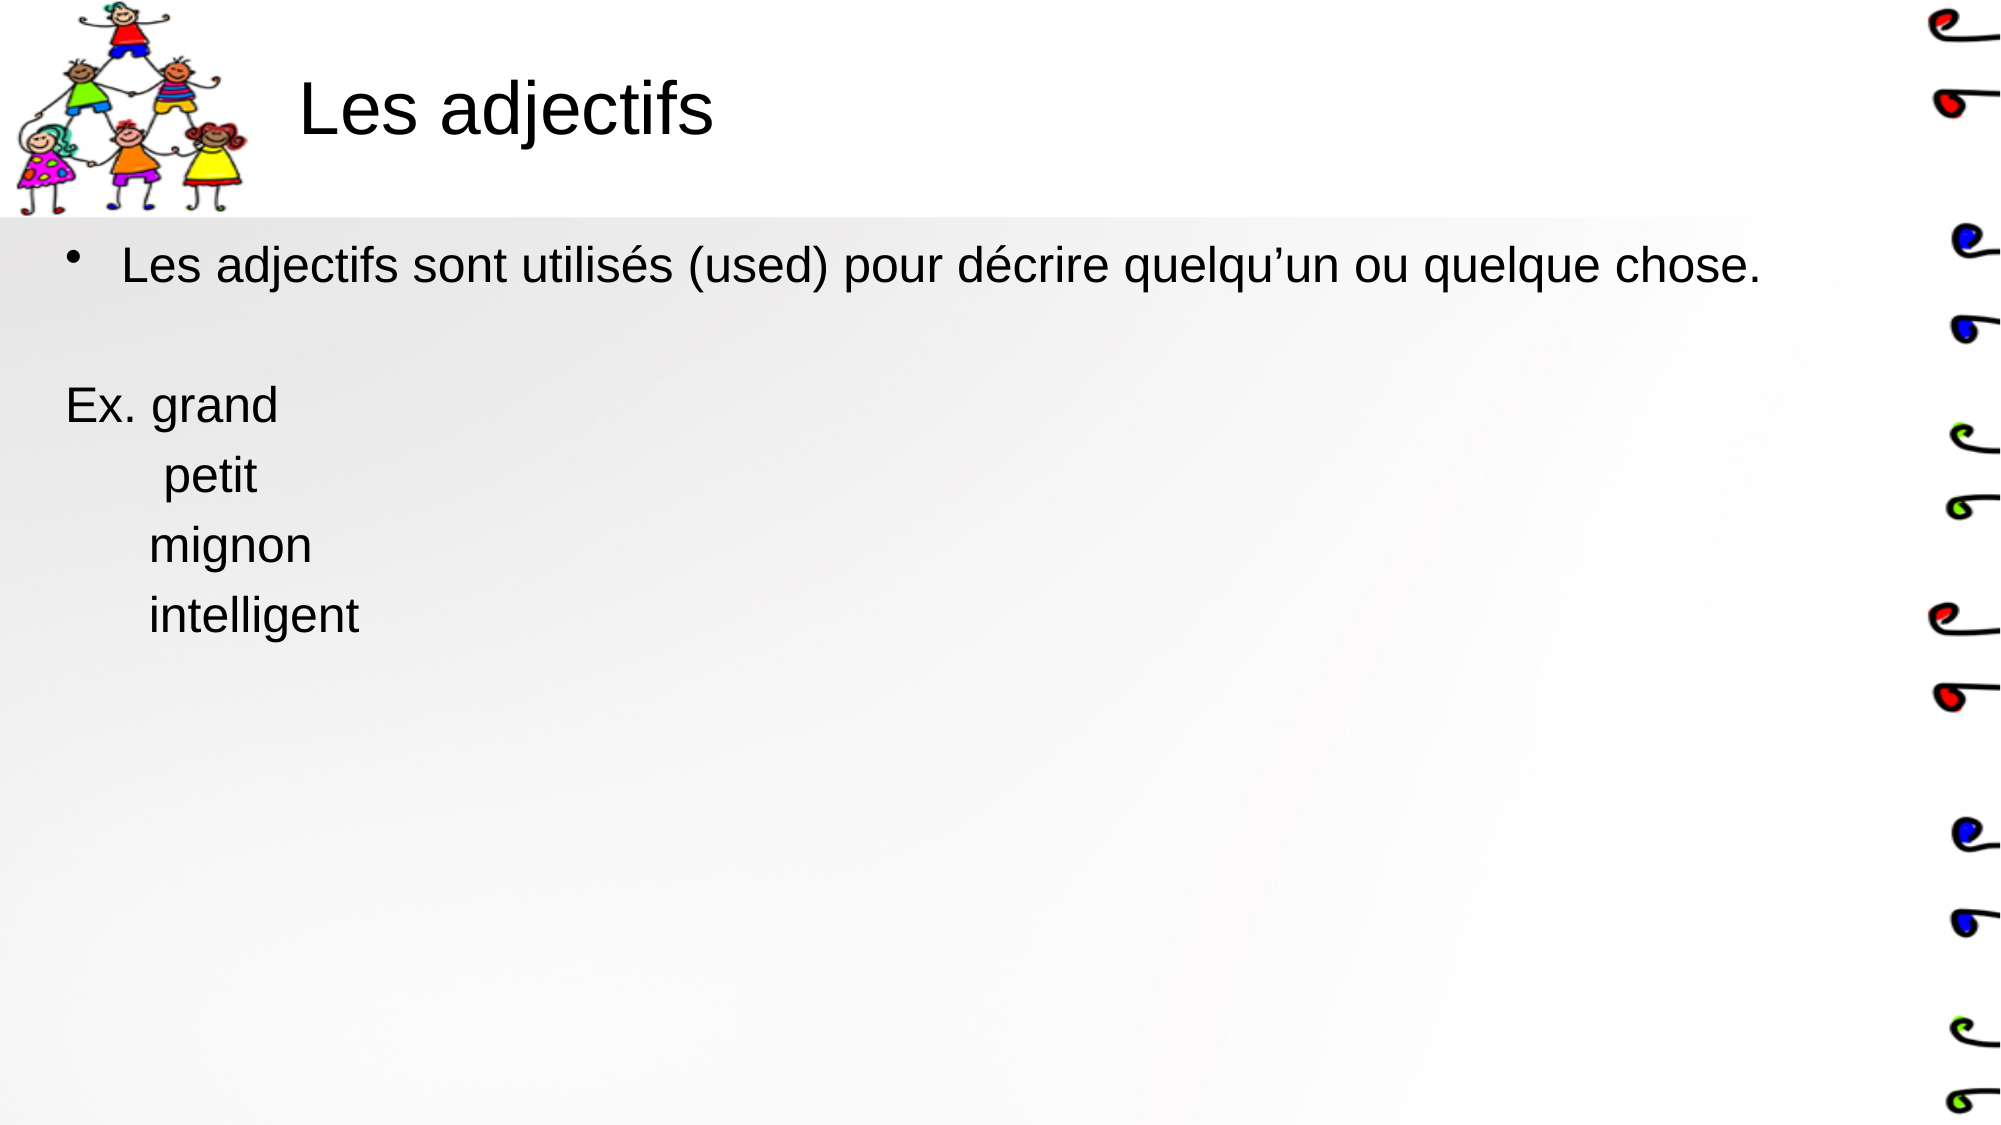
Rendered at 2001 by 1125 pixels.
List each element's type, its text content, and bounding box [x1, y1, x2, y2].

list Les adjectifs sont utilisés (used) pour décrire quelqu’un ou quelque chose. Ex. grand petit mignon intelligent [49, 224, 1951, 1018]
picture [0, 0, 2001, 1125]
title Les adjectifs [283, 16, 1951, 192]
